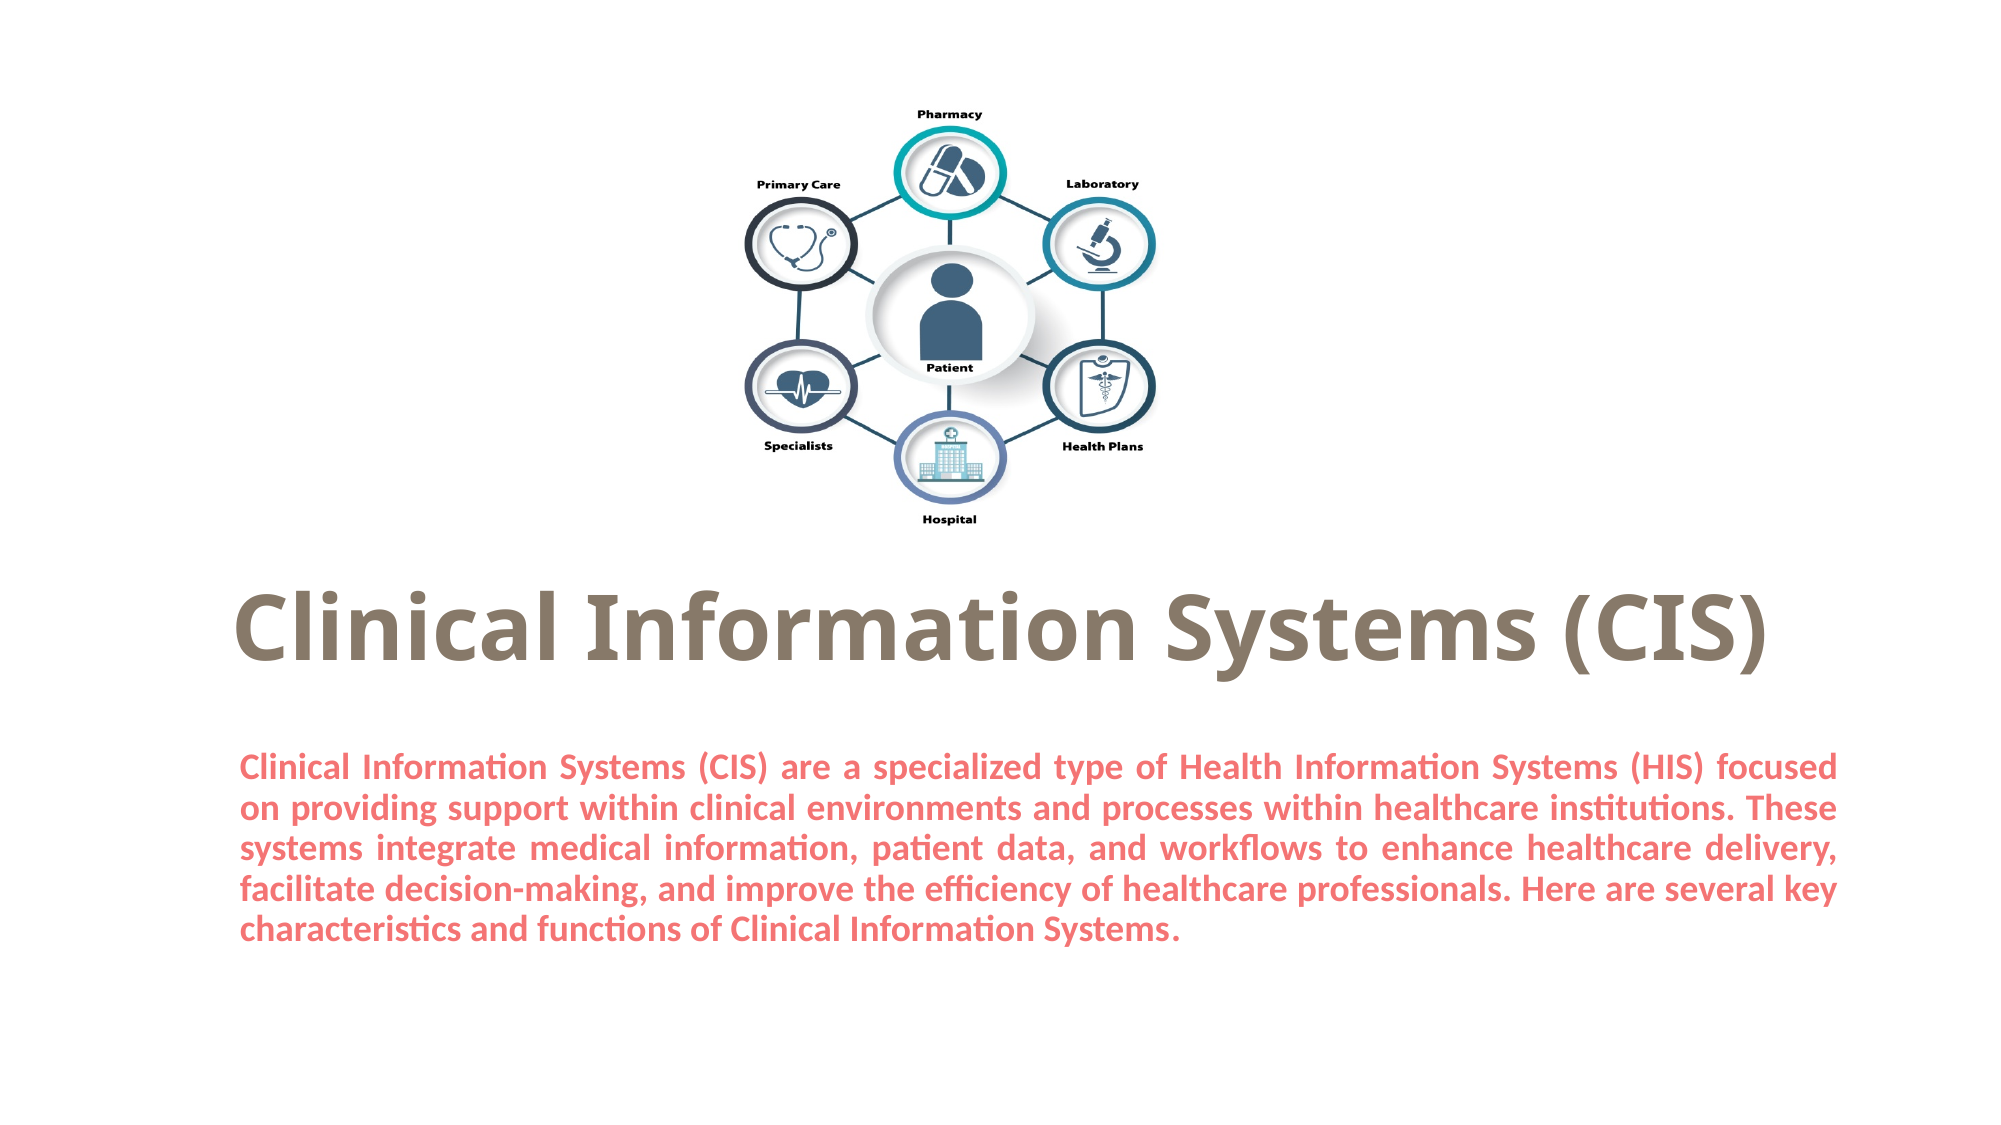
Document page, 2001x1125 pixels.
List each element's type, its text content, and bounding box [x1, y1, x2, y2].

list Clinical Information Systems (CIS) are a specialized type of Health Information Systems (HIS) focused on providing support within clinical environments and processes within healthcare institutions. These systems integrate medical information, patient data, and workflows to enhance healthcare delivery, facilitate decision-making, and improve the efficiency of healthcare professionals. Here are several key characteristics and functions of Clinical Information Systems. [224, 674, 1855, 806]
title Clinical Information Systems (CIS) [101, 512, 1899, 688]
picture [727, 108, 1173, 527]
